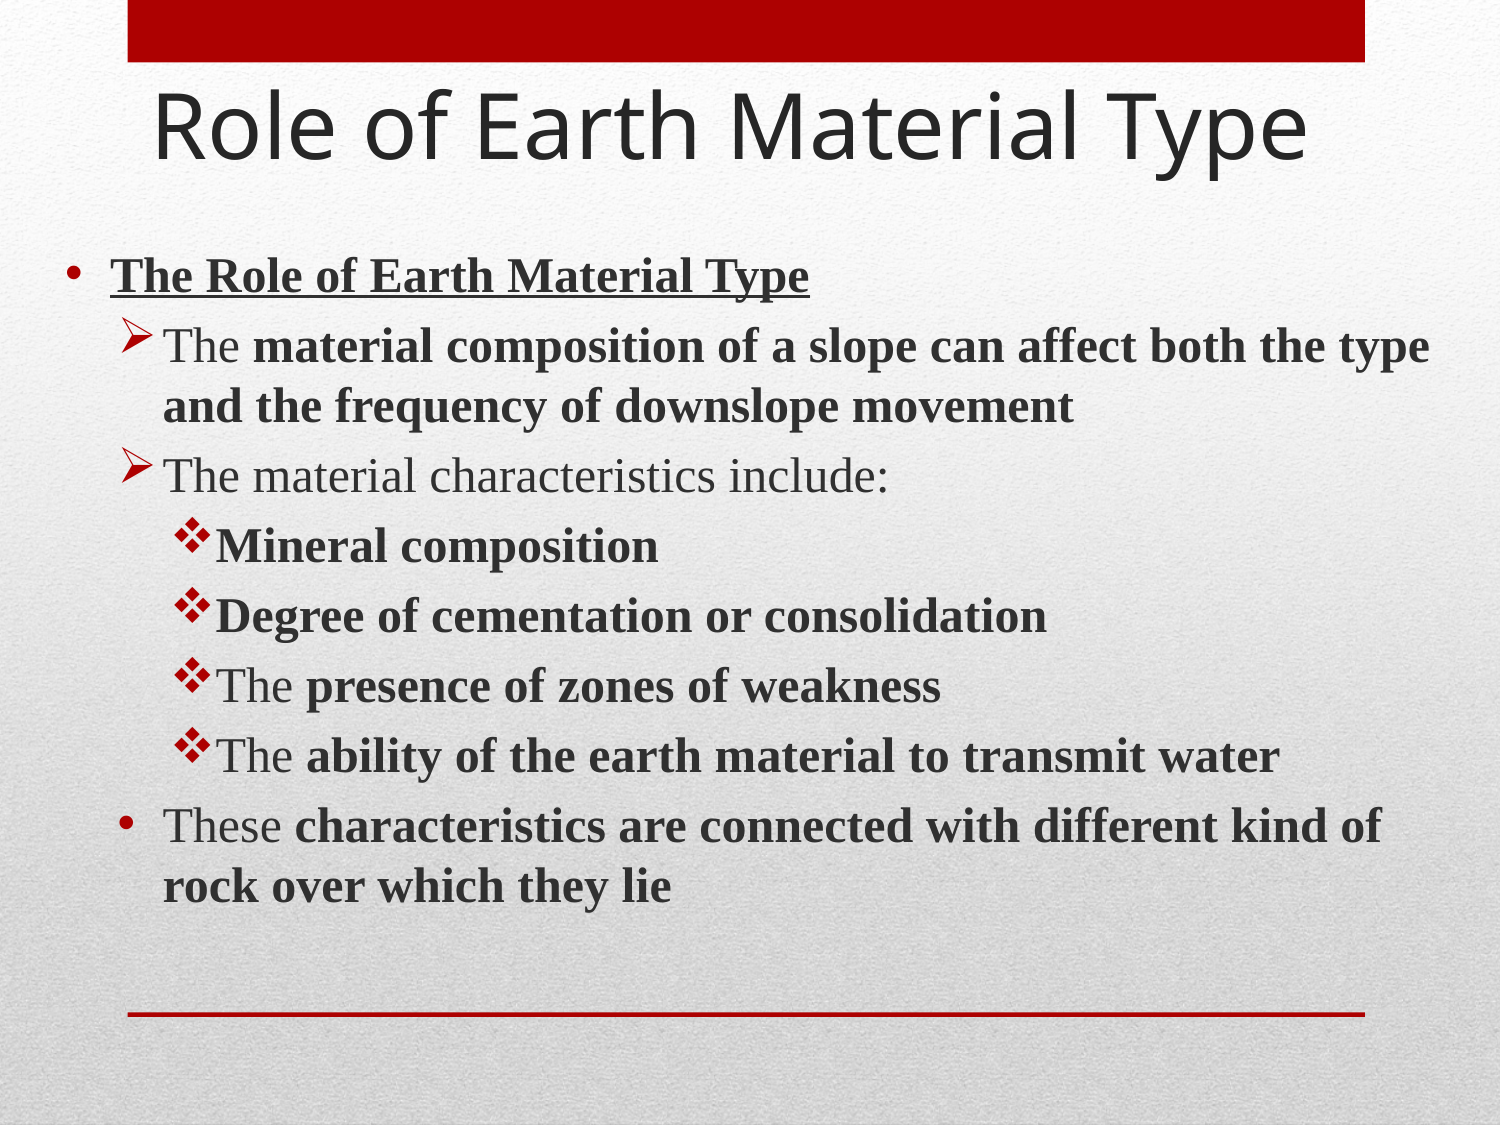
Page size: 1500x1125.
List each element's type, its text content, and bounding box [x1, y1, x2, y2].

title Role of Earth Material Type [24, 0, 1438, 186]
list The Role of Earth Material Type The material composition of a slope can affect both the type and the frequency of downslope movement The material characteristics include: Mineral composition Degree of cementation or consolidation The presence of zones of weakness The ability of the earth material to transmit water These characteristics are connected with different kind of rock over which they lie [50, 200, 1450, 1013]
